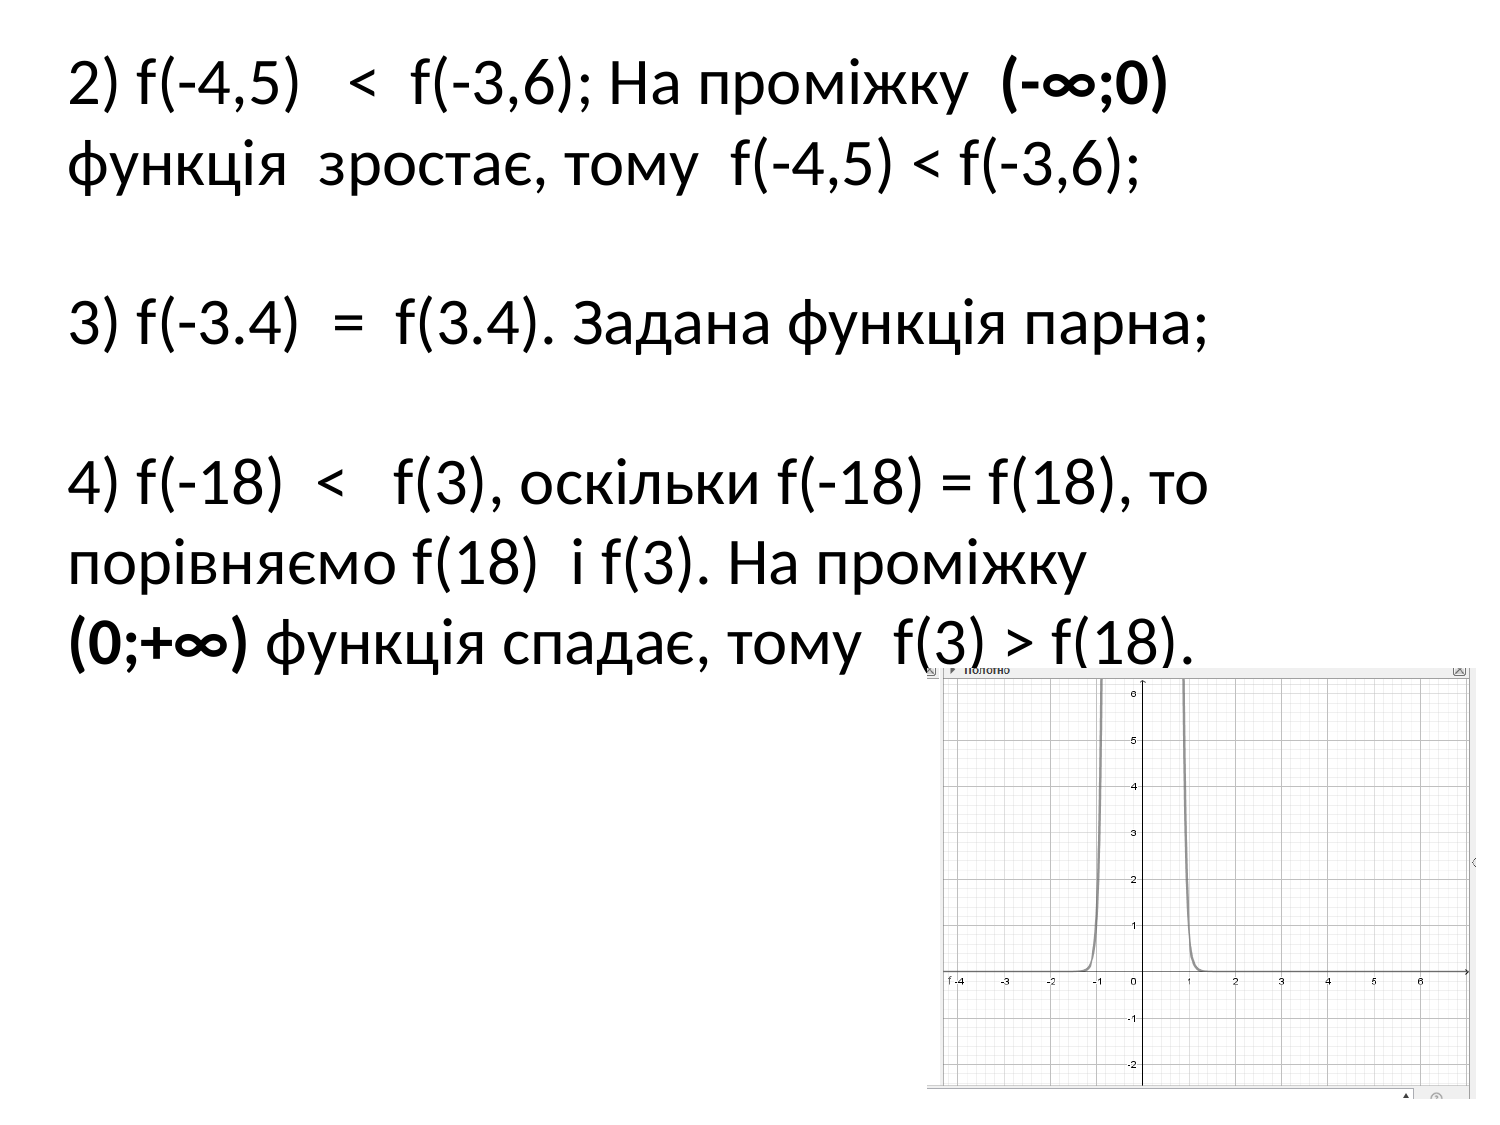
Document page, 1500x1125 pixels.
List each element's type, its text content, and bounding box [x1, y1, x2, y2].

picture [926, 668, 1477, 1100]
text_box 2) f(-4,5) < f(-3,6); На проміжку (-∞;0) функція зростає, тому f(-4,5) < f(-3,6); 3) f(-3.4) = f(3.4). Задана функція парна; 4) f(-18) < f(3), оскільки f(-18) = f(18), то порівняємо f(18) і f(3). На проміжку (0;+∞) функція спадає, тому f(3) > f(18). [53, 30, 1279, 686]
